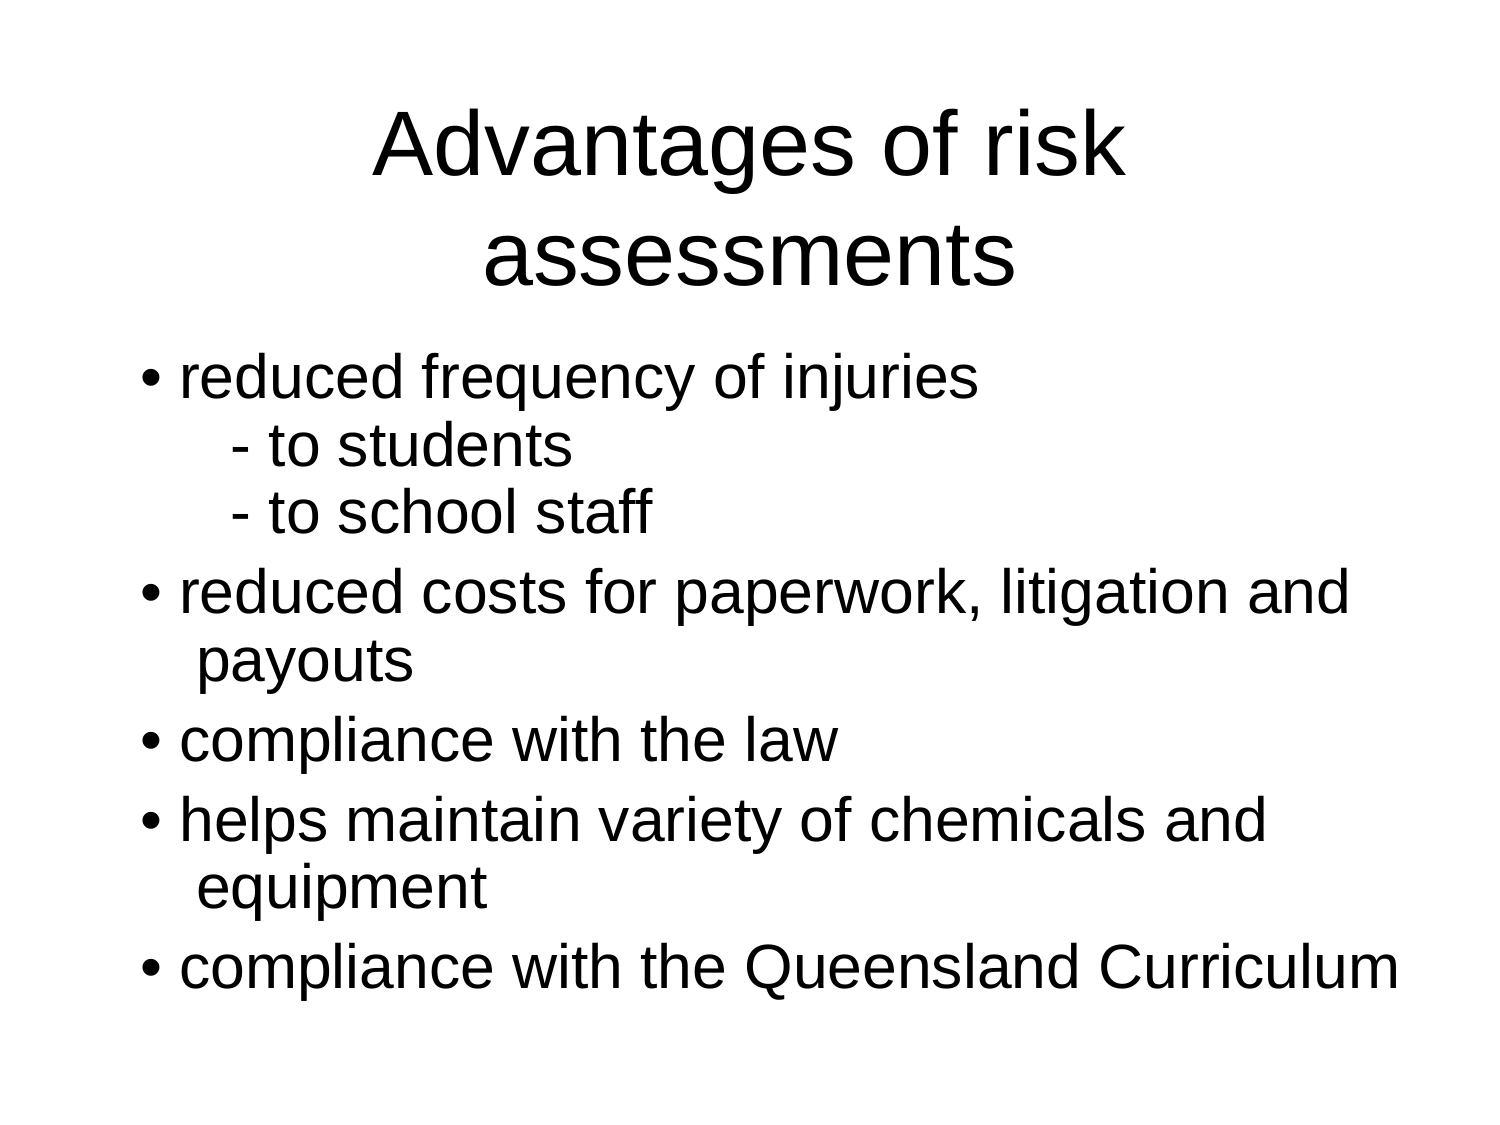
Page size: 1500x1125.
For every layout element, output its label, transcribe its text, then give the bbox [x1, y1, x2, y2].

title Advantages of risk assessments [112, 99, 1388, 288]
list • reduced frequency of injuries - to students - to school staff • reduced costs for paperwork, litigation and payouts • compliance with the law • helps maintain variety of chemicals and equipment • compliance with the Queensland Curriculum [125, 337, 1450, 1035]
